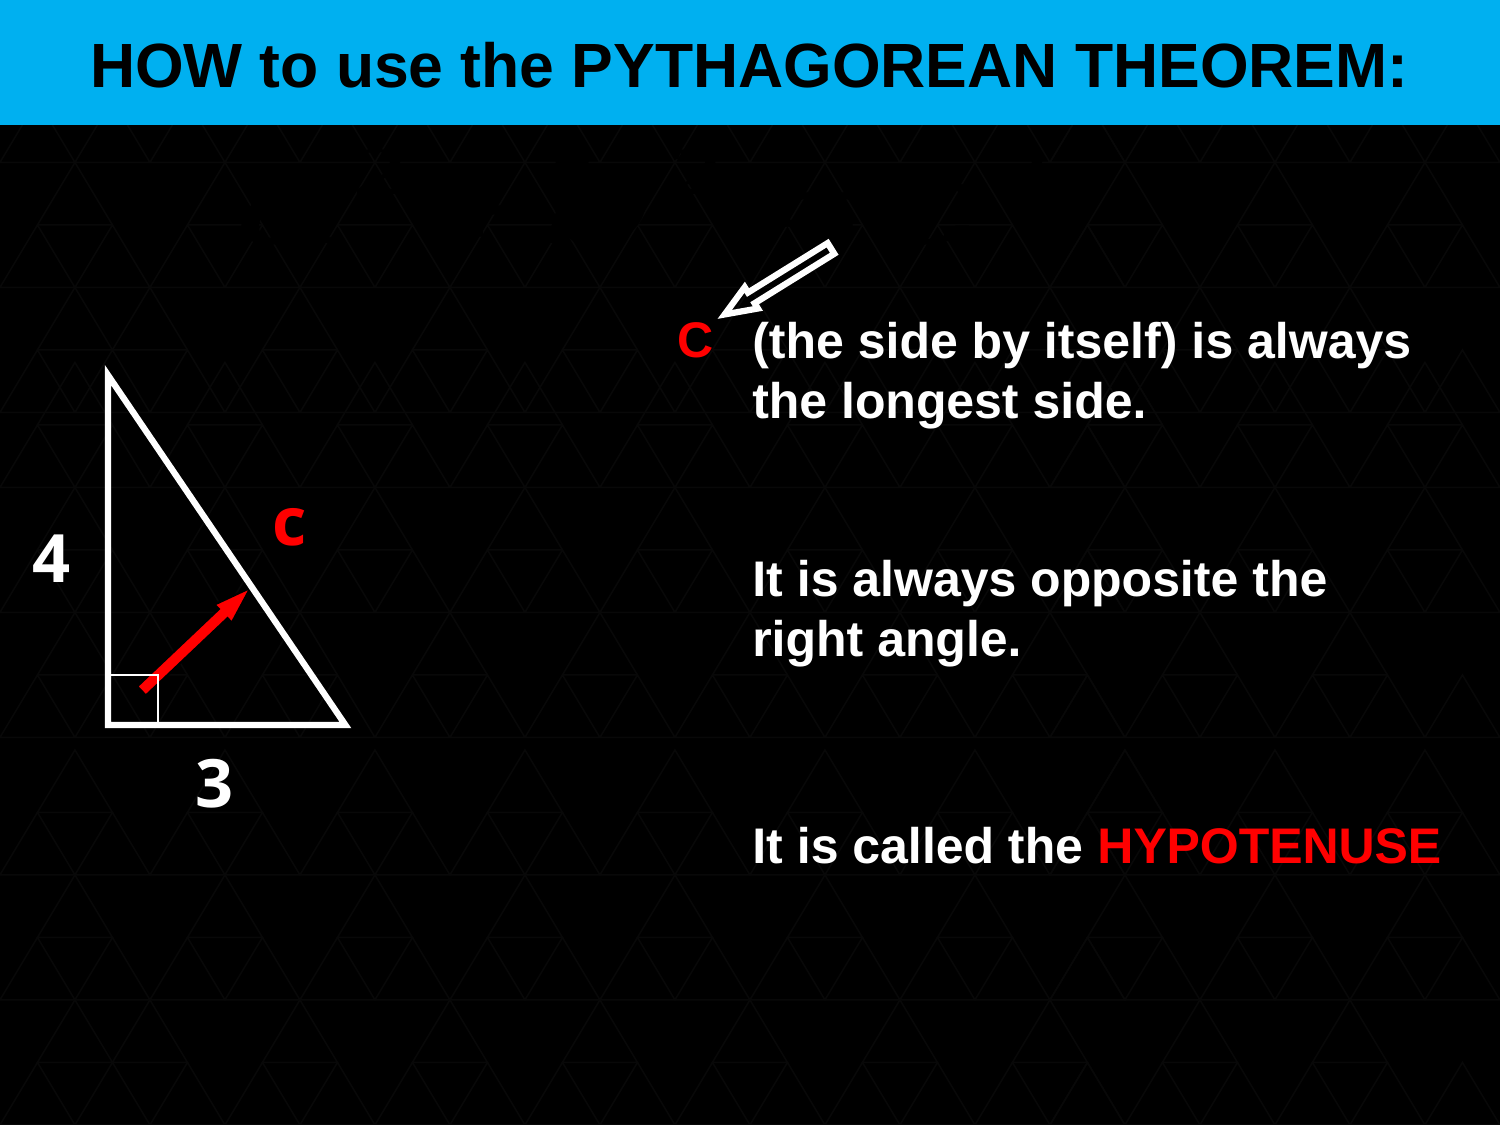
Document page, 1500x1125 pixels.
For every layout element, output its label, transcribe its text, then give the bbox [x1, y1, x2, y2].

text_box c [232, 474, 346, 563]
text_box [724, 243, 835, 315]
text_box 4 [0, 512, 108, 600]
text_box C [662, 299, 725, 375]
text_box It is always opposite the right angle. [737, 537, 1463, 675]
text_box HOW to use the PYTHAGOREAN THEOREM: [0, 0, 1500, 125]
text_box [107, 375, 346, 726]
text_box [107, 675, 158, 725]
text_box 3 [157, 737, 271, 825]
text_box It is called the HYPOTENUSE [737, 774, 1463, 913]
text_box (the side by itself) is always the longest side. [737, 299, 1463, 438]
